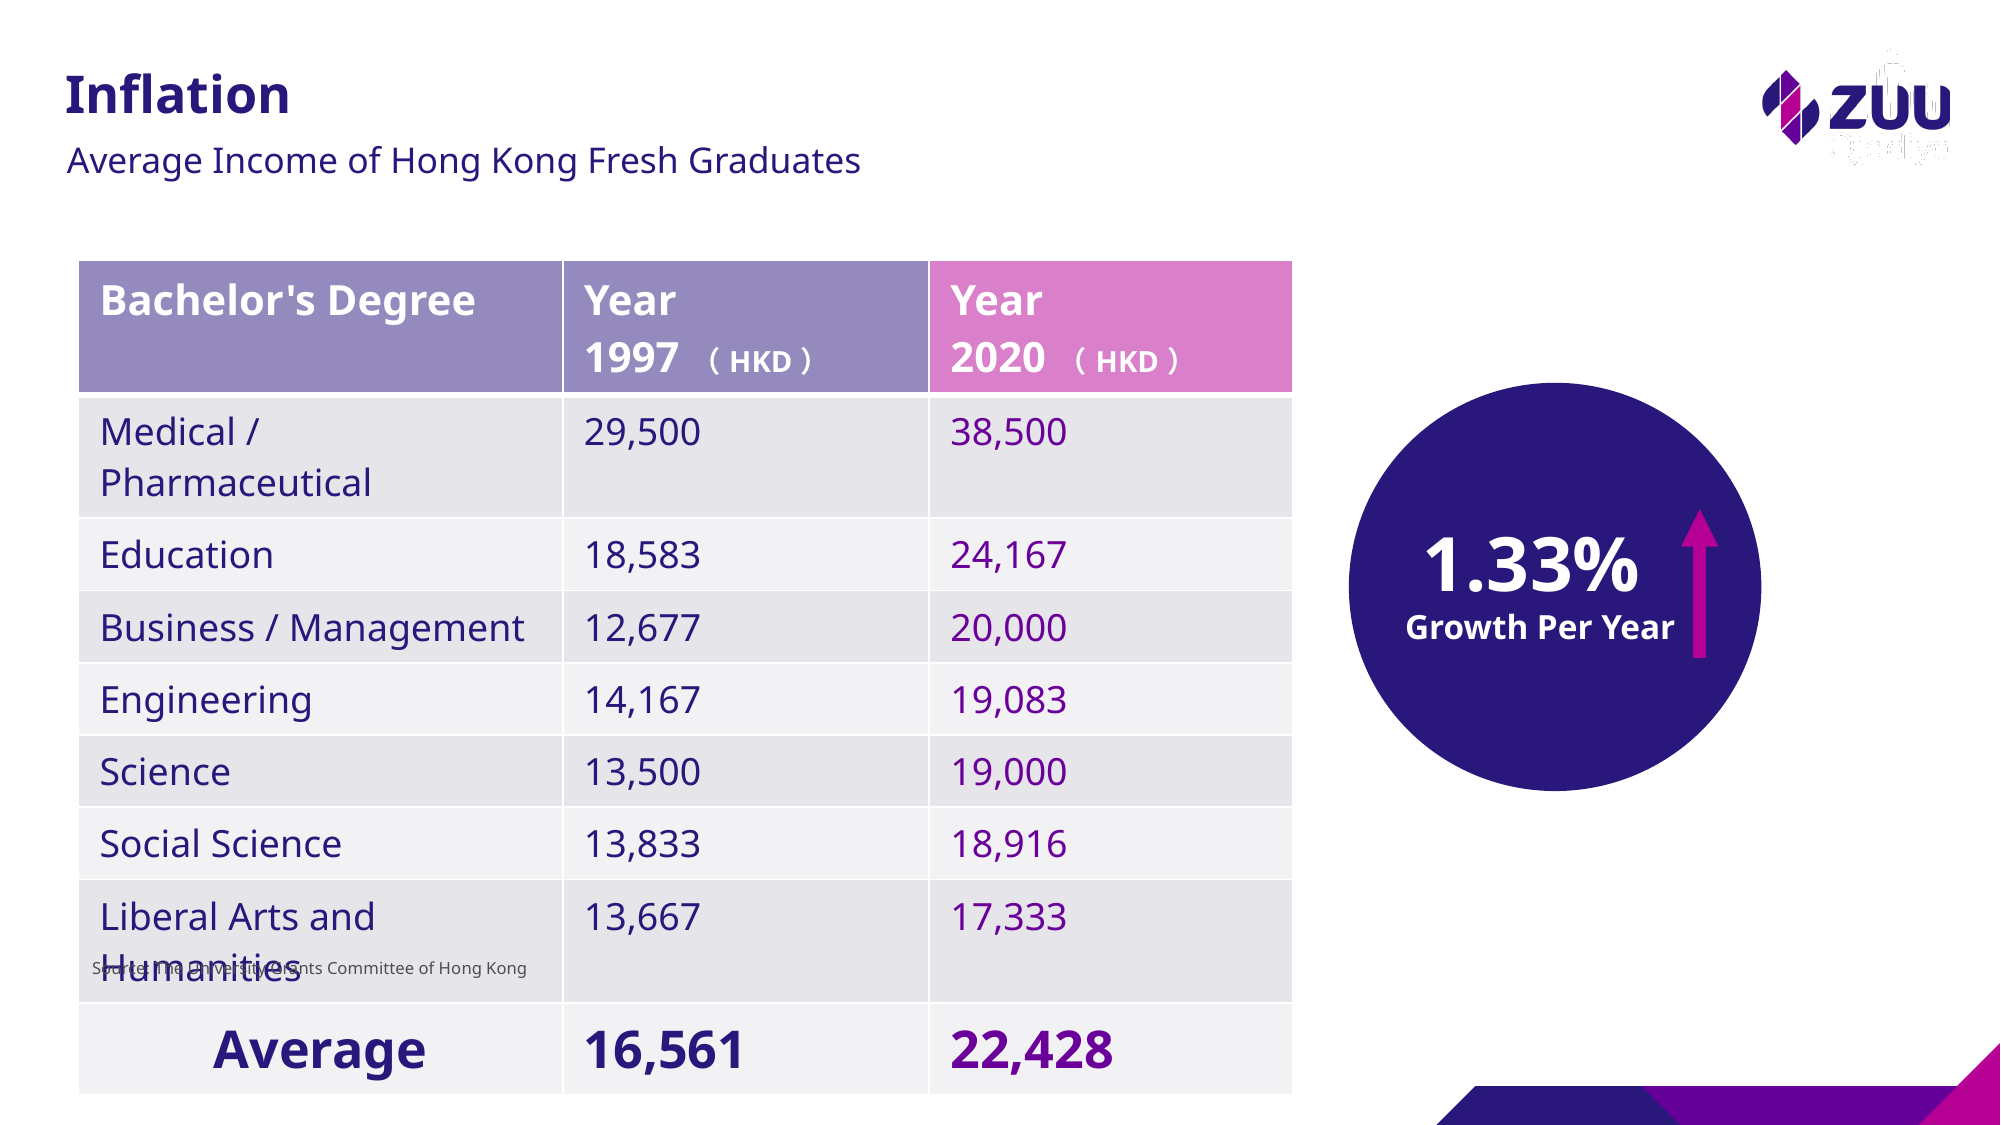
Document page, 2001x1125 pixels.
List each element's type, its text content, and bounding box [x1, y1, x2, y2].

table_cell Liberal Arts and Humanities [79, 880, 562, 1002]
table_cell 16,561 [564, 1004, 928, 1094]
table_cell 18,583 [564, 519, 928, 590]
table_cell 13,833 [564, 808, 928, 879]
table_cell Medical / Pharmaceutical [79, 398, 562, 517]
table_cell 13,667 [564, 880, 928, 1002]
table_cell 17,333 [930, 880, 1292, 1002]
table_cell 22,428 [930, 1004, 1292, 1094]
text_box 1.33% Growth Per Year [1390, 509, 1691, 654]
table_cell 19,000 [930, 736, 1292, 806]
table_cell Engineering [79, 664, 562, 734]
table_cell 14,167 [564, 664, 928, 734]
table_header Year 2020（HKD） [930, 261, 1292, 392]
table_header Bachelor's Degree [79, 261, 562, 392]
table_cell Education [79, 519, 562, 590]
table_cell 18,916 [930, 808, 1292, 879]
table_cell Business / Management [79, 591, 562, 662]
table_cell 24,167 [930, 519, 1292, 590]
text_box Source: The University Grants Committee of Hong Kong [77, 950, 543, 985]
table_cell 38,500 [930, 398, 1292, 517]
table_cell 12,677 [564, 591, 928, 662]
subtitle Average Income of Hong Kong Fresh Graduates [52, 128, 1950, 197]
table_cell 20,000 [930, 591, 1292, 662]
table_cell Average [79, 1004, 562, 1094]
table_cell 29,500 [564, 398, 928, 517]
table_header Year 1997（HKD） [564, 261, 928, 392]
table_cell 19,083 [930, 664, 1292, 734]
title Inflation [50, 50, 1950, 145]
table_cell 13,500 [564, 736, 928, 806]
table_cell Social Science [79, 808, 562, 879]
table_cell Science [79, 736, 562, 806]
text_box [1347, 381, 1763, 793]
